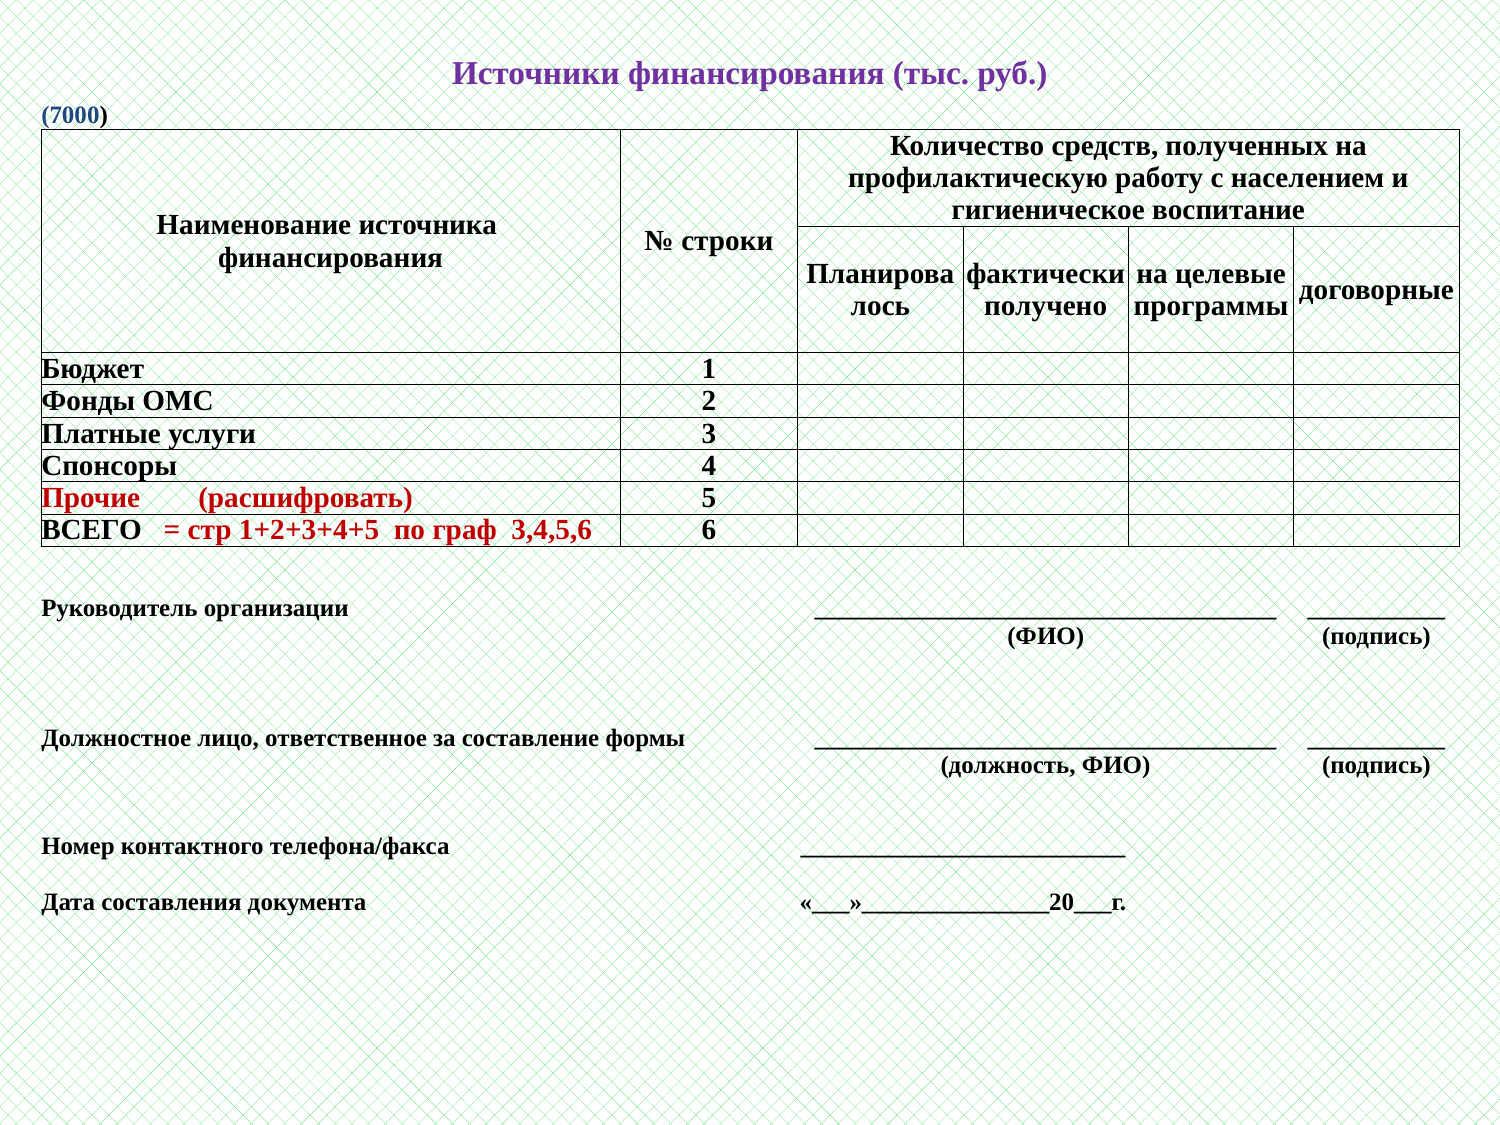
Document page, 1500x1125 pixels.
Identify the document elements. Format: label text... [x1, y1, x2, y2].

table_cell Фонды ОМС [42, 385, 620, 417]
table_cell Должностное лицо, ответственное за составление формы [41, 650, 798, 751]
table_cell [41, 622, 792, 650]
table_cell [1294, 353, 1459, 384]
table_cell Бюджет [42, 353, 620, 384]
table_cell [798, 515, 963, 546]
table_cell [964, 482, 1128, 514]
table_cell [1128, 888, 1294, 916]
table_cell [798, 418, 963, 449]
table_cell [1294, 418, 1459, 449]
table_cell фактически получено [964, 227, 1128, 352]
table_cell (подпись) [1294, 751, 1459, 779]
table_cell (7000) [41, 92, 620, 129]
table_cell Руководитель организации [41, 576, 798, 622]
table_cell [1294, 547, 1459, 576]
table_cell 2 [621, 385, 797, 417]
table_cell [1129, 515, 1293, 546]
table_cell 3 [621, 418, 797, 449]
table_cell Прочие (расшифровать) [42, 482, 620, 514]
table_cell [1294, 677, 1459, 705]
table_cell [1294, 482, 1459, 514]
table_cell Планирова лось [798, 227, 963, 352]
table_cell [1294, 779, 1459, 804]
table_cell [798, 547, 963, 576]
table_cell договорные [1294, 227, 1459, 352]
table_cell Номер контактного телефона/факса [41, 804, 798, 860]
table_cell [798, 92, 963, 129]
table_cell [1128, 860, 1294, 888]
table_cell __________________________ [798, 832, 1128, 860]
table_cell [963, 92, 1128, 129]
table_cell [798, 779, 963, 804]
table_cell [41, 751, 792, 779]
table_cell ___________ [1294, 576, 1459, 622]
table_cell [964, 450, 1128, 481]
table_cell _____________________________________ [798, 705, 1294, 751]
table_cell 1 [621, 353, 797, 384]
table_cell [1129, 353, 1293, 384]
table_cell [798, 353, 963, 384]
table_cell [1294, 515, 1459, 546]
table_cell [1294, 888, 1459, 916]
table_cell [1129, 418, 1293, 449]
table_cell [1128, 832, 1294, 860]
table_cell [792, 622, 798, 650]
table_cell Количество средств, полученных на профилактическую работу с населением и гигиеническое воспитание [798, 130, 1459, 226]
table_cell «___»_______________20___г. [798, 888, 1128, 916]
table_cell [964, 385, 1128, 417]
table_cell [1129, 385, 1293, 417]
table_cell (должность, ФИО) [798, 751, 1294, 779]
table_cell 5 [621, 482, 797, 514]
table_cell Дата составления документа [41, 888, 798, 916]
table_cell [1294, 650, 1459, 677]
table_cell [620, 547, 798, 576]
table_cell 6 [621, 515, 797, 546]
table_cell [963, 650, 1128, 677]
table_cell [41, 860, 792, 888]
table_cell [1128, 916, 1294, 945]
table_cell (ФИО) [798, 622, 1294, 650]
table_cell [1128, 92, 1294, 129]
table_cell [1294, 916, 1459, 945]
table_cell [798, 916, 963, 945]
table_cell 4 [621, 450, 797, 481]
table_cell [798, 804, 963, 832]
table_cell [963, 677, 1128, 705]
table_cell [1128, 779, 1294, 804]
table_cell [963, 547, 1128, 576]
table_cell [1128, 547, 1294, 576]
table_cell [798, 385, 963, 417]
table_cell [963, 804, 1128, 832]
table_cell Платные услуги [42, 418, 620, 449]
table_cell [798, 482, 963, 514]
table_cell [620, 92, 798, 129]
table_cell [1128, 650, 1294, 677]
table_cell [798, 860, 963, 888]
table_cell Спонсоры [42, 450, 620, 481]
table_cell [963, 916, 1128, 945]
table_cell [1128, 677, 1294, 705]
table_cell [1129, 450, 1293, 481]
table_cell [1294, 385, 1459, 417]
table_cell [1294, 832, 1459, 860]
table_cell [963, 779, 1128, 804]
table_cell (подпись) [1294, 622, 1459, 650]
table_cell Наименование источника финансирования [42, 130, 620, 352]
table_cell ___________ [1294, 705, 1459, 751]
table_cell на целевые программы [1129, 227, 1293, 352]
table_cell [792, 916, 798, 945]
table_cell [1128, 804, 1294, 832]
table_cell [798, 677, 963, 705]
table_cell [798, 650, 963, 677]
table_cell [1294, 450, 1459, 481]
table_cell [1294, 860, 1459, 888]
table_cell № строки [621, 130, 797, 352]
table_cell [798, 450, 963, 481]
table_cell [792, 779, 798, 804]
table_cell [964, 418, 1128, 449]
table_cell [1294, 804, 1459, 832]
table_cell [964, 353, 1128, 384]
table_cell [41, 916, 792, 945]
table_cell [792, 860, 798, 888]
table_cell [964, 515, 1128, 546]
table_cell [41, 779, 792, 804]
table_cell [41, 547, 620, 576]
table_cell [1294, 92, 1459, 129]
table_header Источники финансирования (тыс. руб.) [41, 55, 1459, 92]
table_cell _____________________________________ [798, 576, 1294, 622]
table_cell [963, 860, 1128, 888]
table_cell ВСЕГО = стр 1+2+3+4+5 по граф 3,4,5,6 [42, 515, 620, 546]
table_cell [792, 751, 798, 779]
table_cell [1129, 482, 1293, 514]
